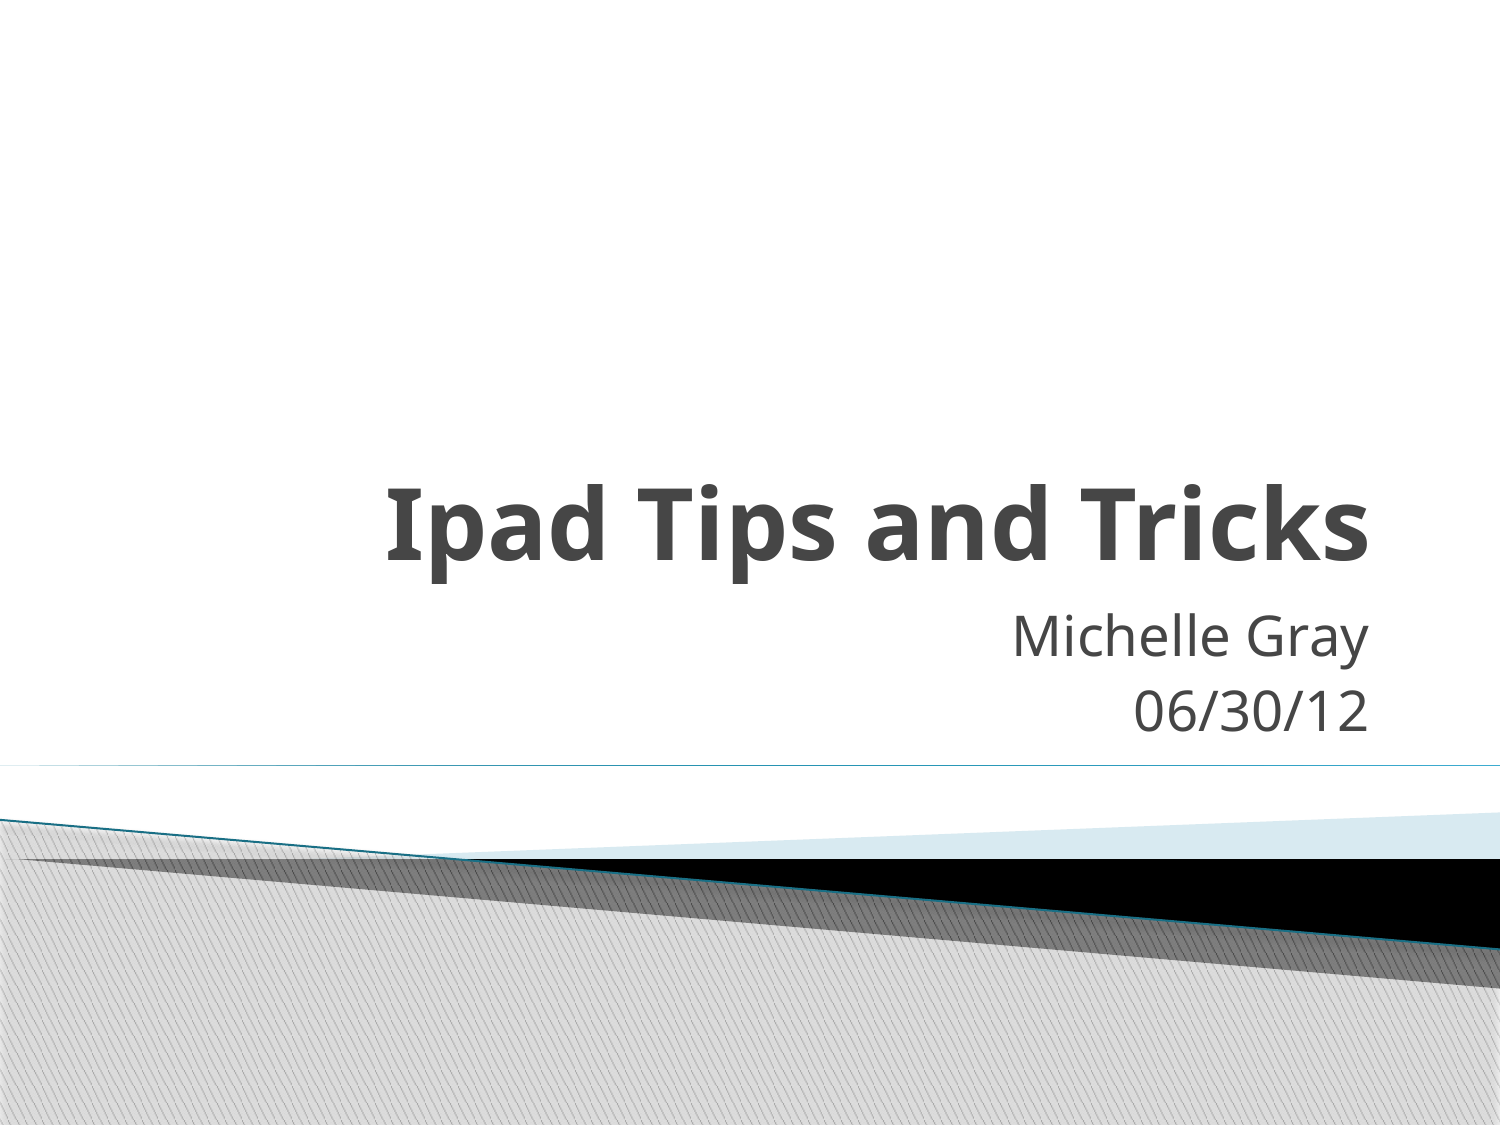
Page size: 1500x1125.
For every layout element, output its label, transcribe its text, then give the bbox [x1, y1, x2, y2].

subtitle Michelle Gray 06/30/12 [112, 592, 1388, 790]
title Ipad Tips and Tricks [112, 287, 1388, 588]
picture [5, 859, 1500, 989]
